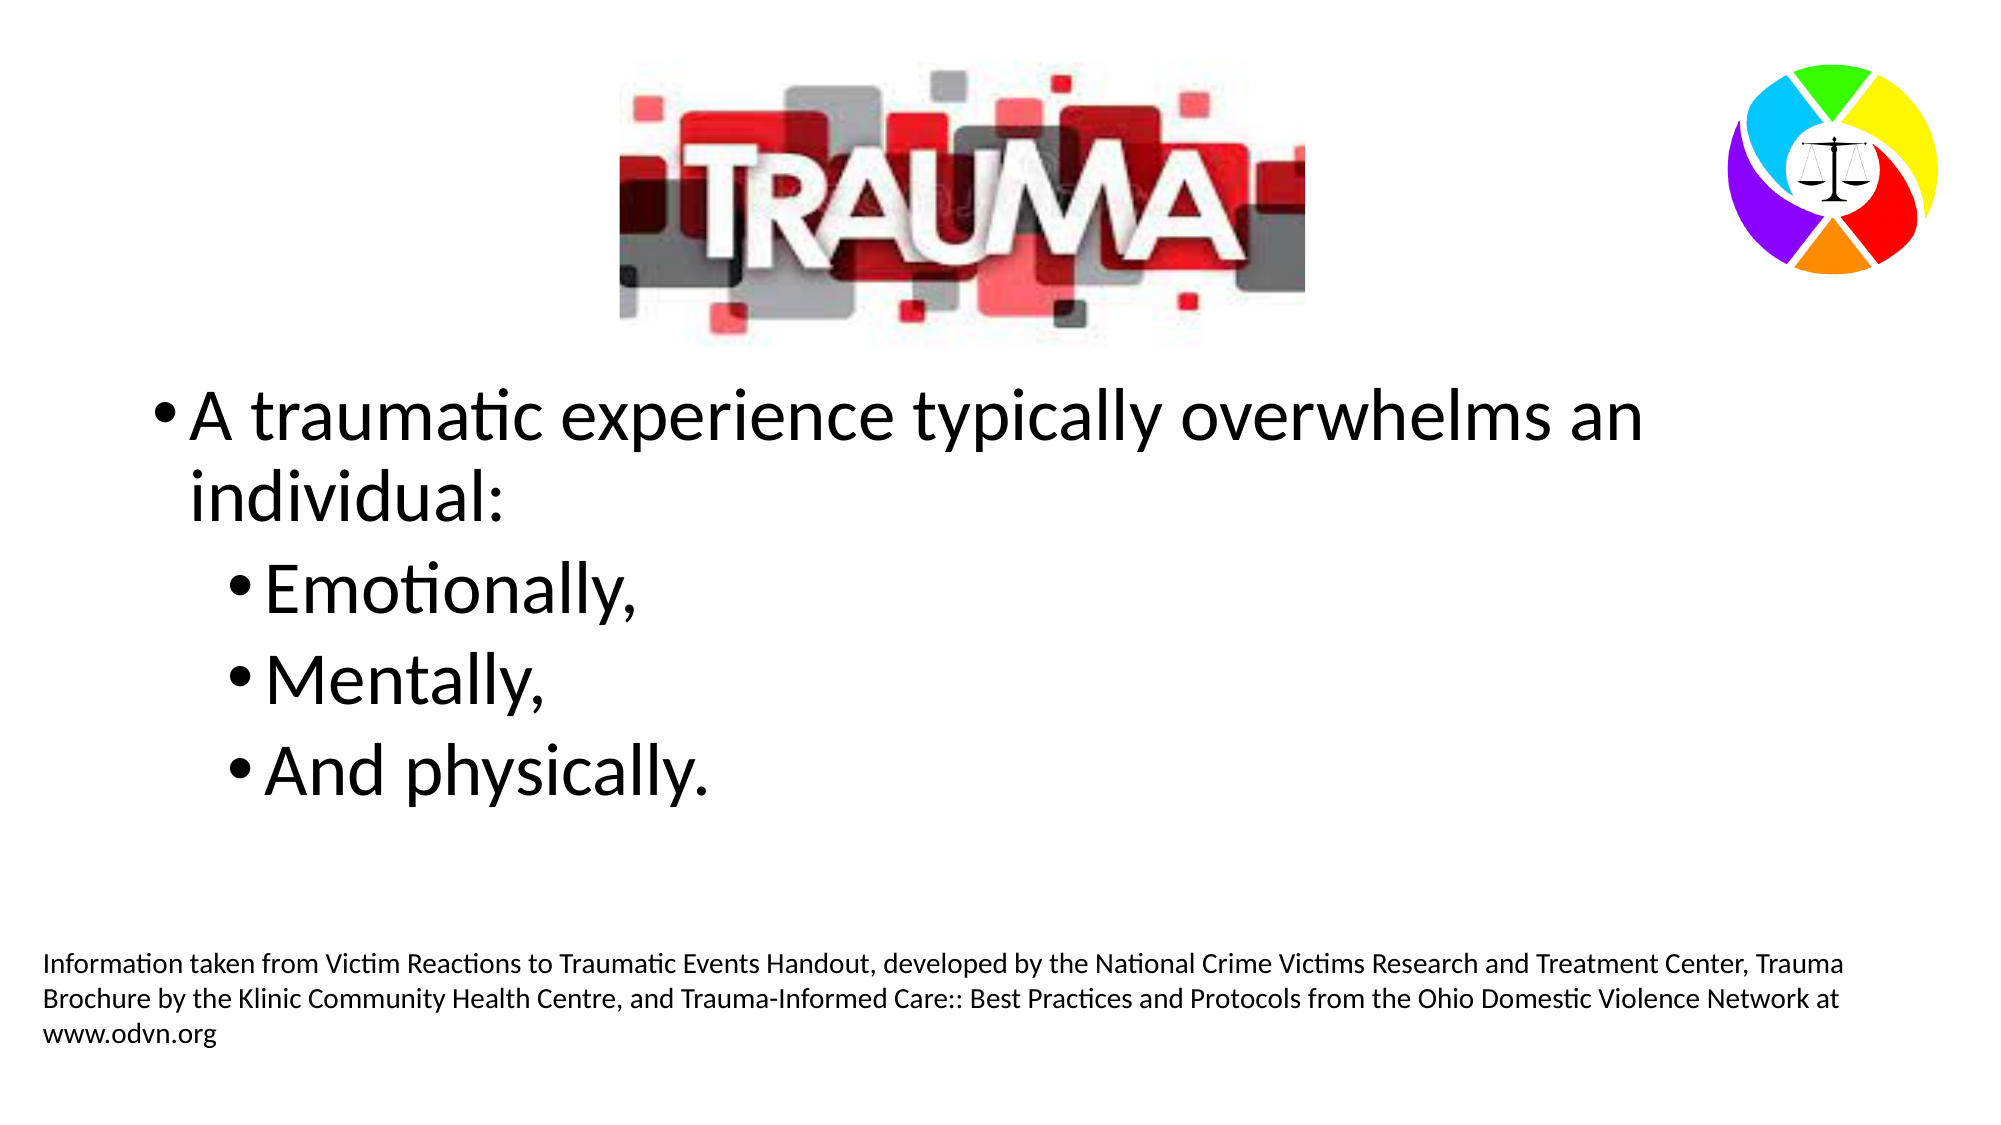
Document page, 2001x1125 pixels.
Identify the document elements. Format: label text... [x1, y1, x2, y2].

picture [1694, 29, 1973, 308]
text_box Information taken from Victim Reactions to Traumatic Events Handout, developed by the National Crime Victims Research and Treatment Center, Trauma Brochure by the Klinic Community Health Centre, and Trauma-Informed Care:: Best Practices and Protocols from the Ohio Domestic Violence Network at www.odvn.org [28, 937, 1936, 1058]
list A traumatic experience typically overwhelms an individual: Emotionally, Mentally, And physically. [137, 368, 1863, 937]
picture [619, 23, 1306, 369]
